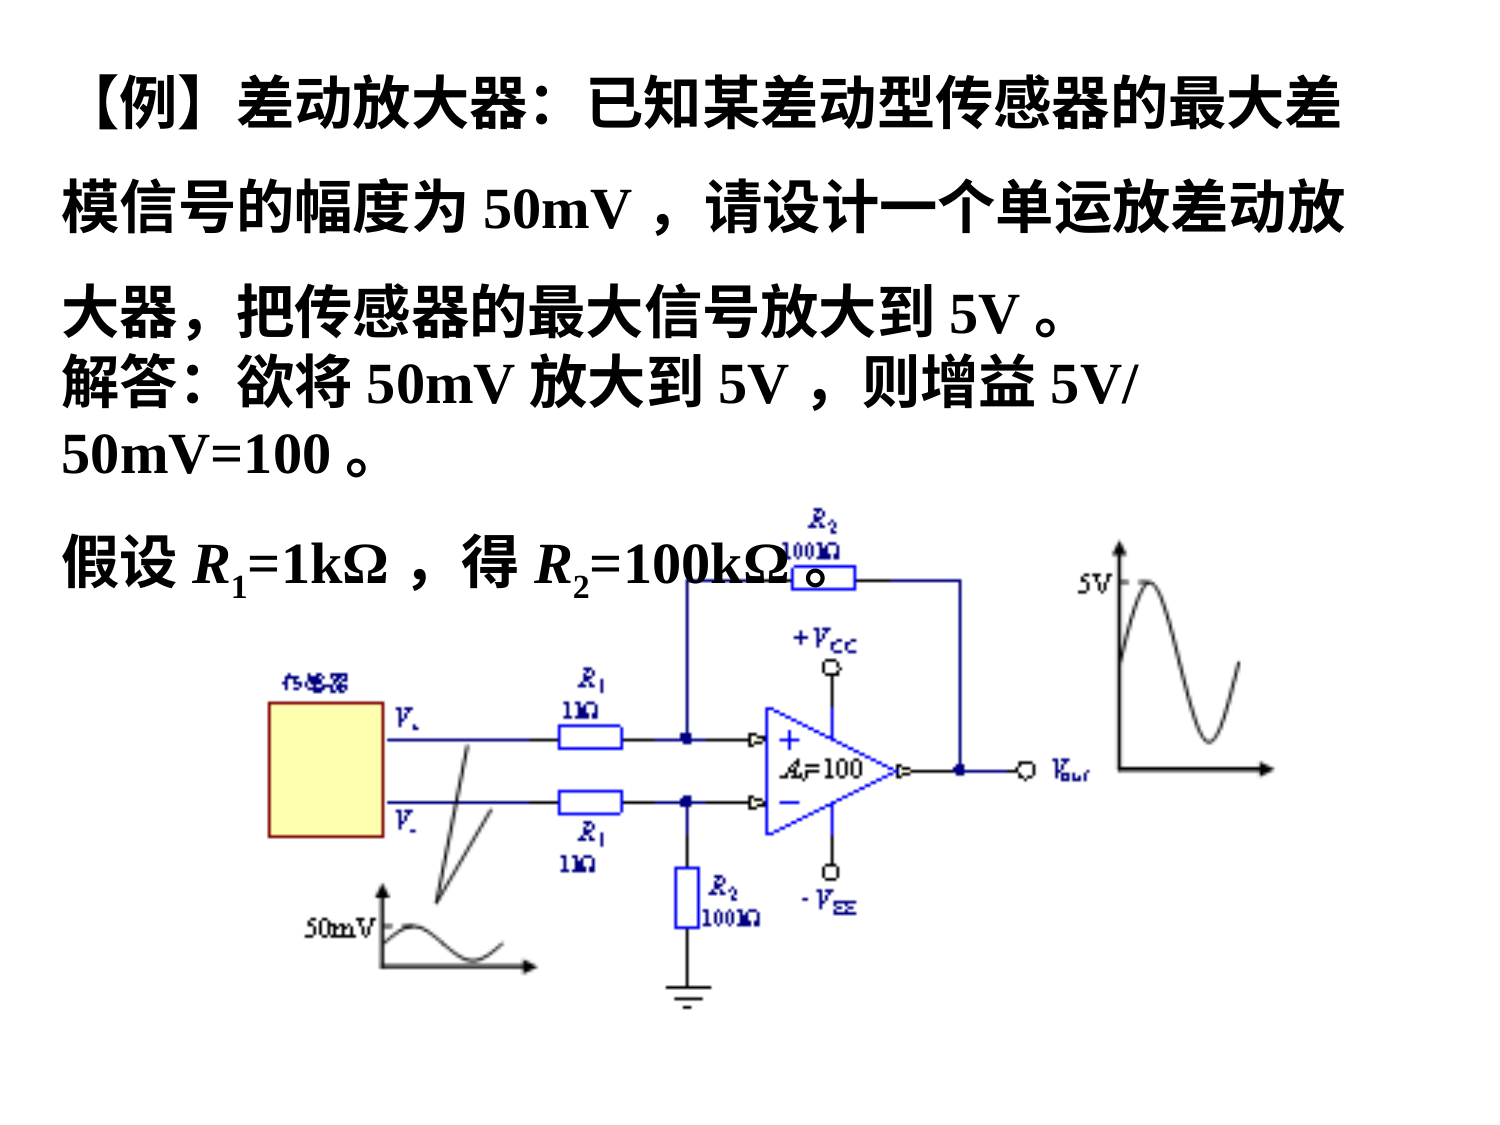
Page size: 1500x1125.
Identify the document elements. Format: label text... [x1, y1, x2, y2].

text_box 【例】差动放大器：已知某差动型传感器的最大差模信号的幅度为50mV，请设计一个单运放差动放大器，把传感器的最大信号放大到5V。 解答：欲将50mV放大到5V，则增益5V/50mV=100。 假设R1=1kΩ，得R2=100kΩ。 [46, 23, 1415, 613]
picture [245, 491, 1295, 1032]
